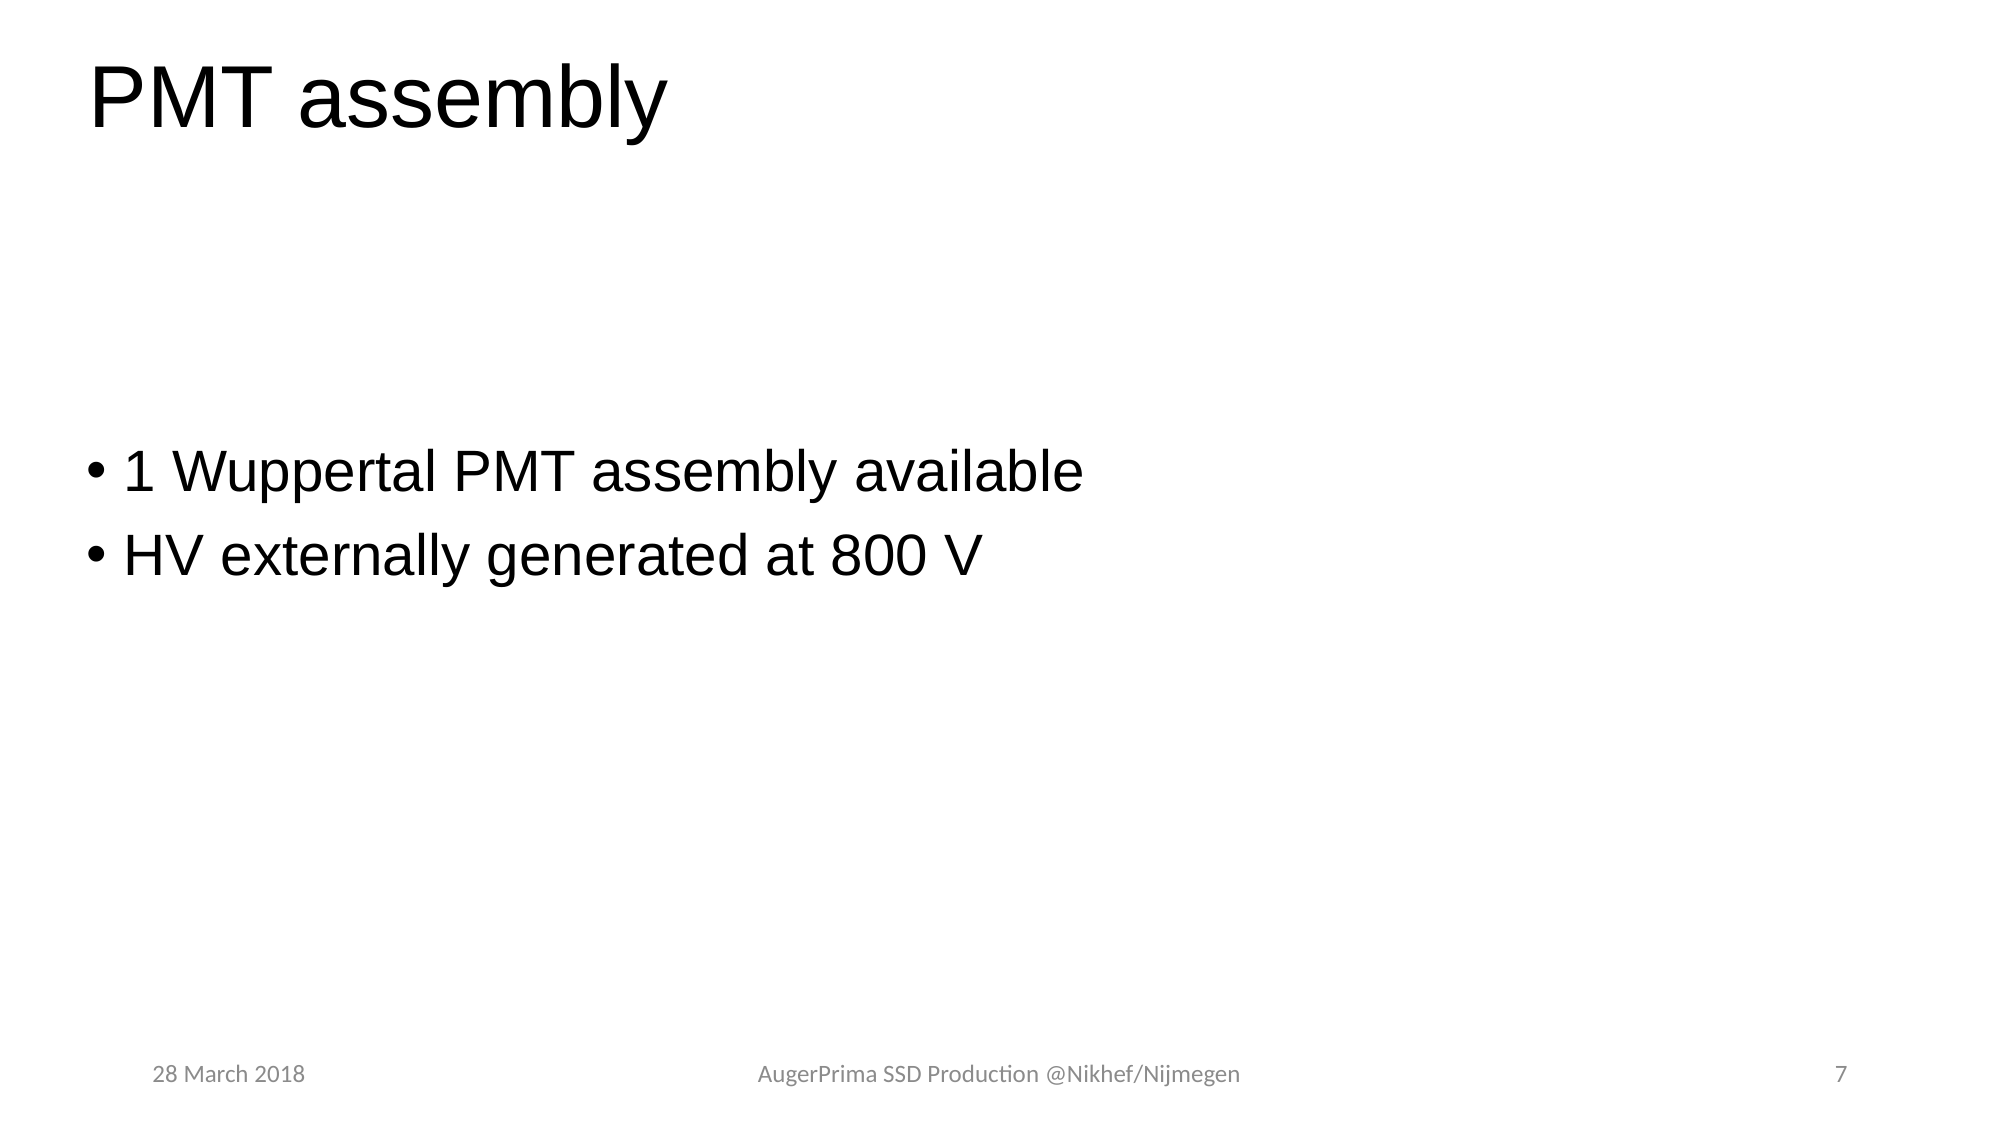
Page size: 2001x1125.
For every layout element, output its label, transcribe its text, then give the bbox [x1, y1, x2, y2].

list 1 Wuppertal PMT assembly available HV externally generated at 800 V [71, 434, 2000, 1037]
footer AugerPrima SSD Production @Nikhef/Nijmegen [662, 1042, 1338, 1103]
title PMT assembly [73, 43, 1949, 154]
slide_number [137, 1042, 588, 1103]
slide_number 7 [1412, 1042, 1863, 1103]
